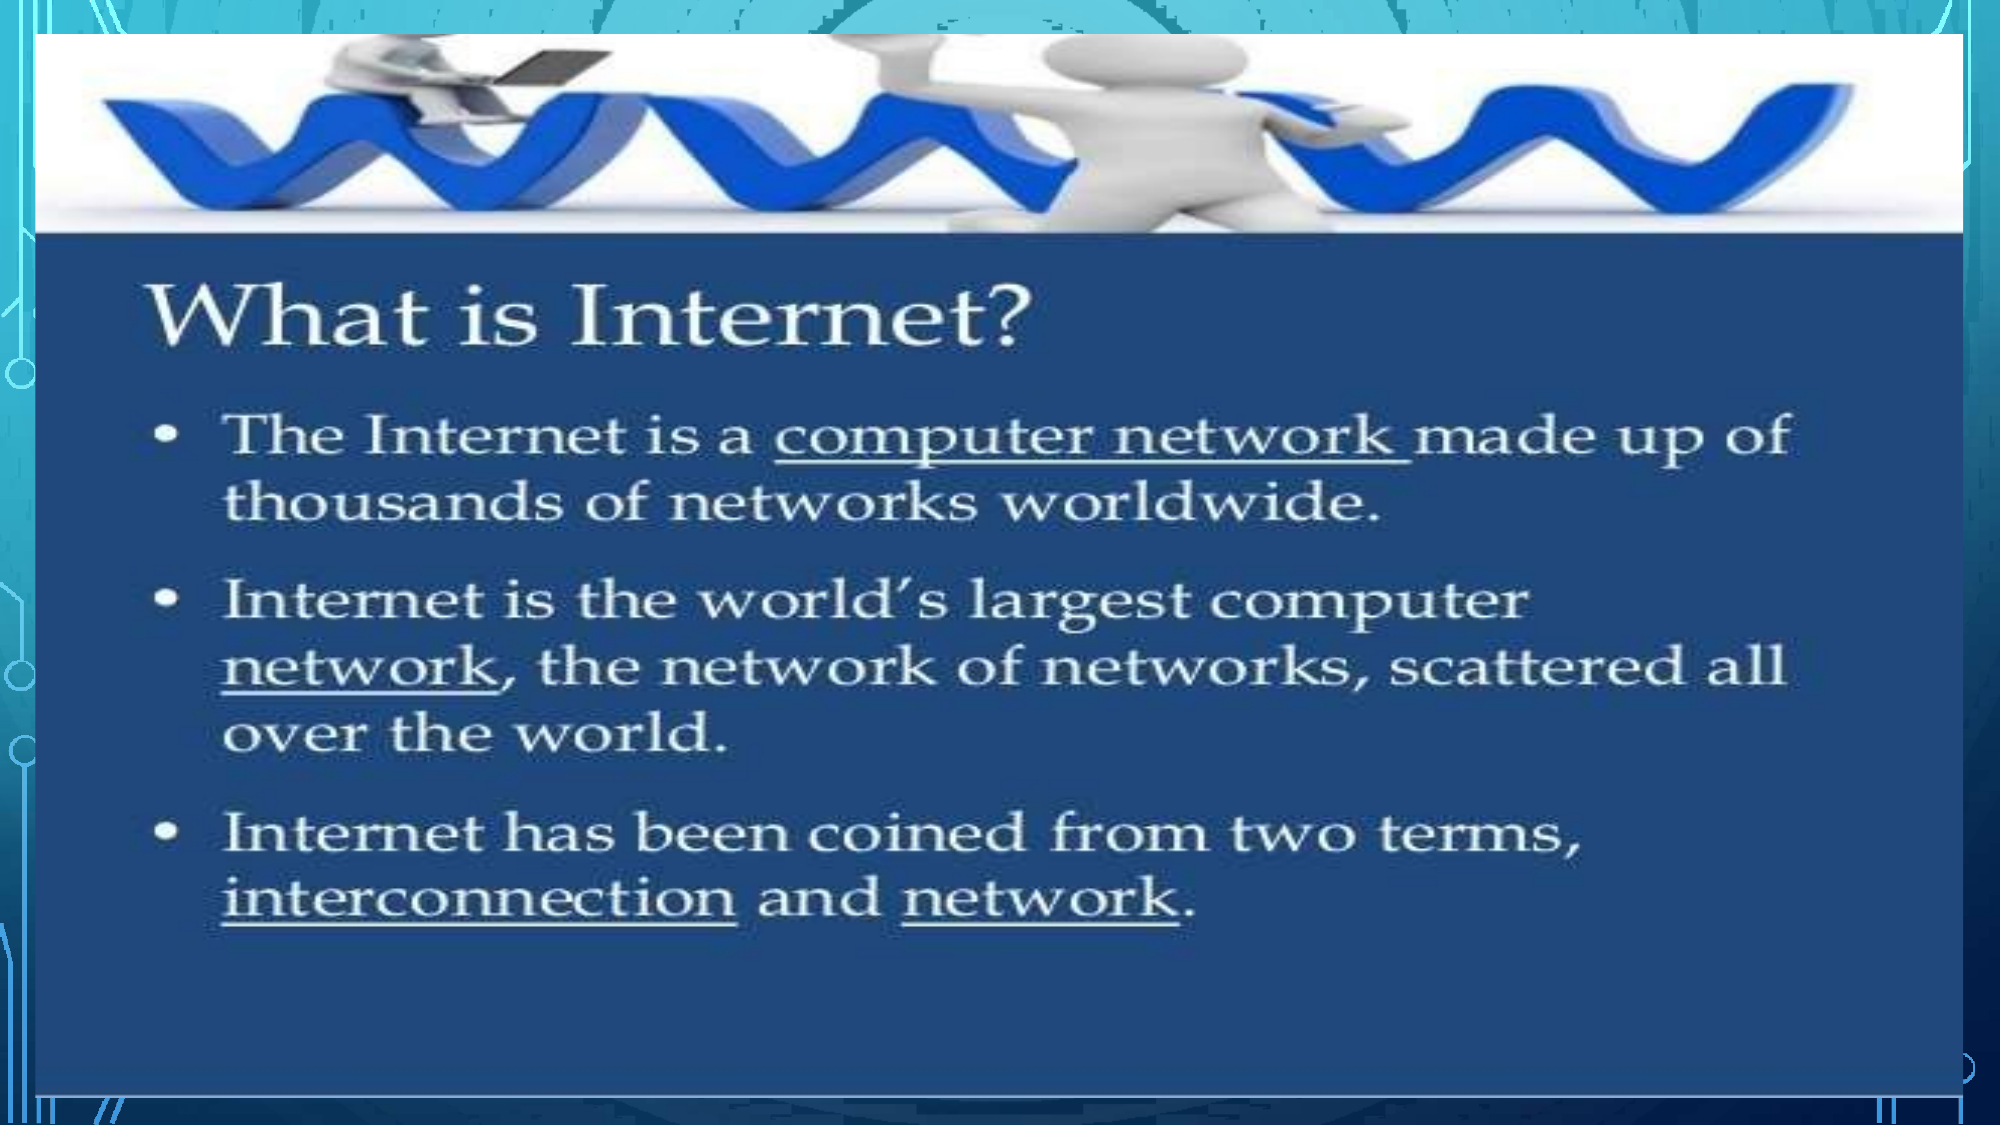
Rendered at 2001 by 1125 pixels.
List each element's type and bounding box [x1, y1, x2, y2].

picture [0, 0, 2000, 1125]
text_box [35, 34, 1964, 1098]
